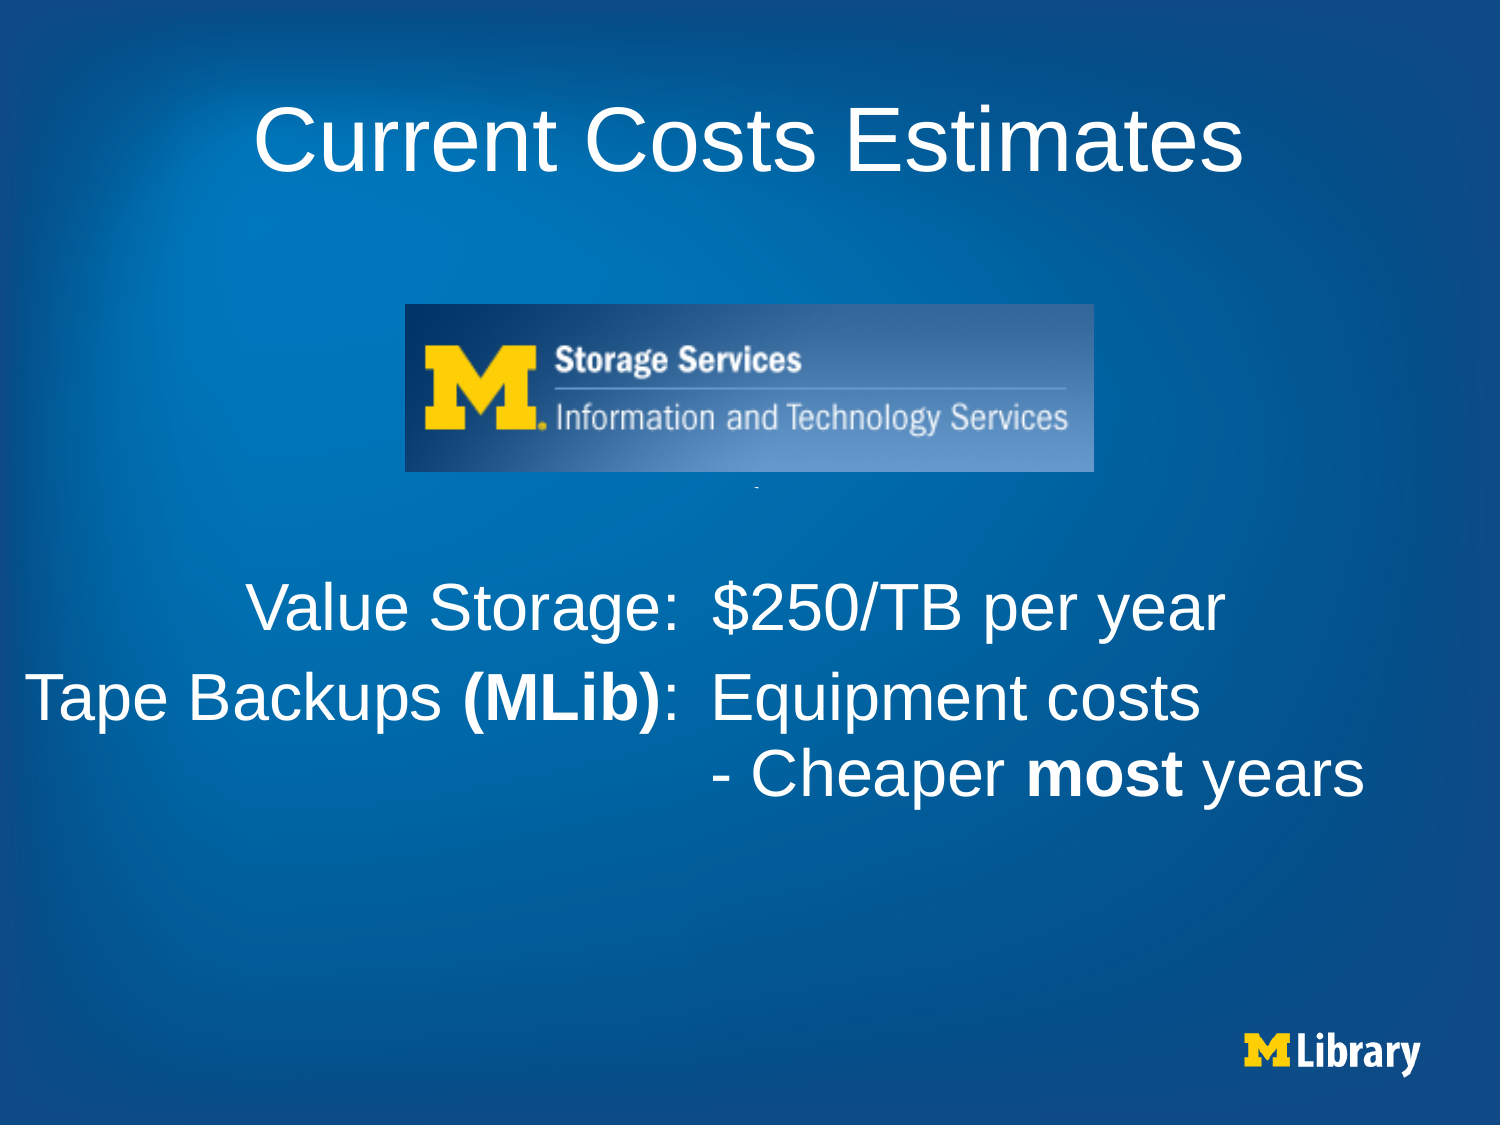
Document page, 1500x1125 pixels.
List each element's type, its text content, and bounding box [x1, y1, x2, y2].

text_box Tape Backups (MLib): [6, 646, 695, 741]
text_box Equipment costs [695, 646, 1500, 722]
picture [0, 0, 1500, 1125]
text_box Value Storage: [202, 556, 696, 646]
text_box - Cheaper most years [695, 722, 1500, 817]
title Current Costs Estimates [112, 40, 1388, 229]
text_box $250/TB per year [698, 556, 1243, 646]
